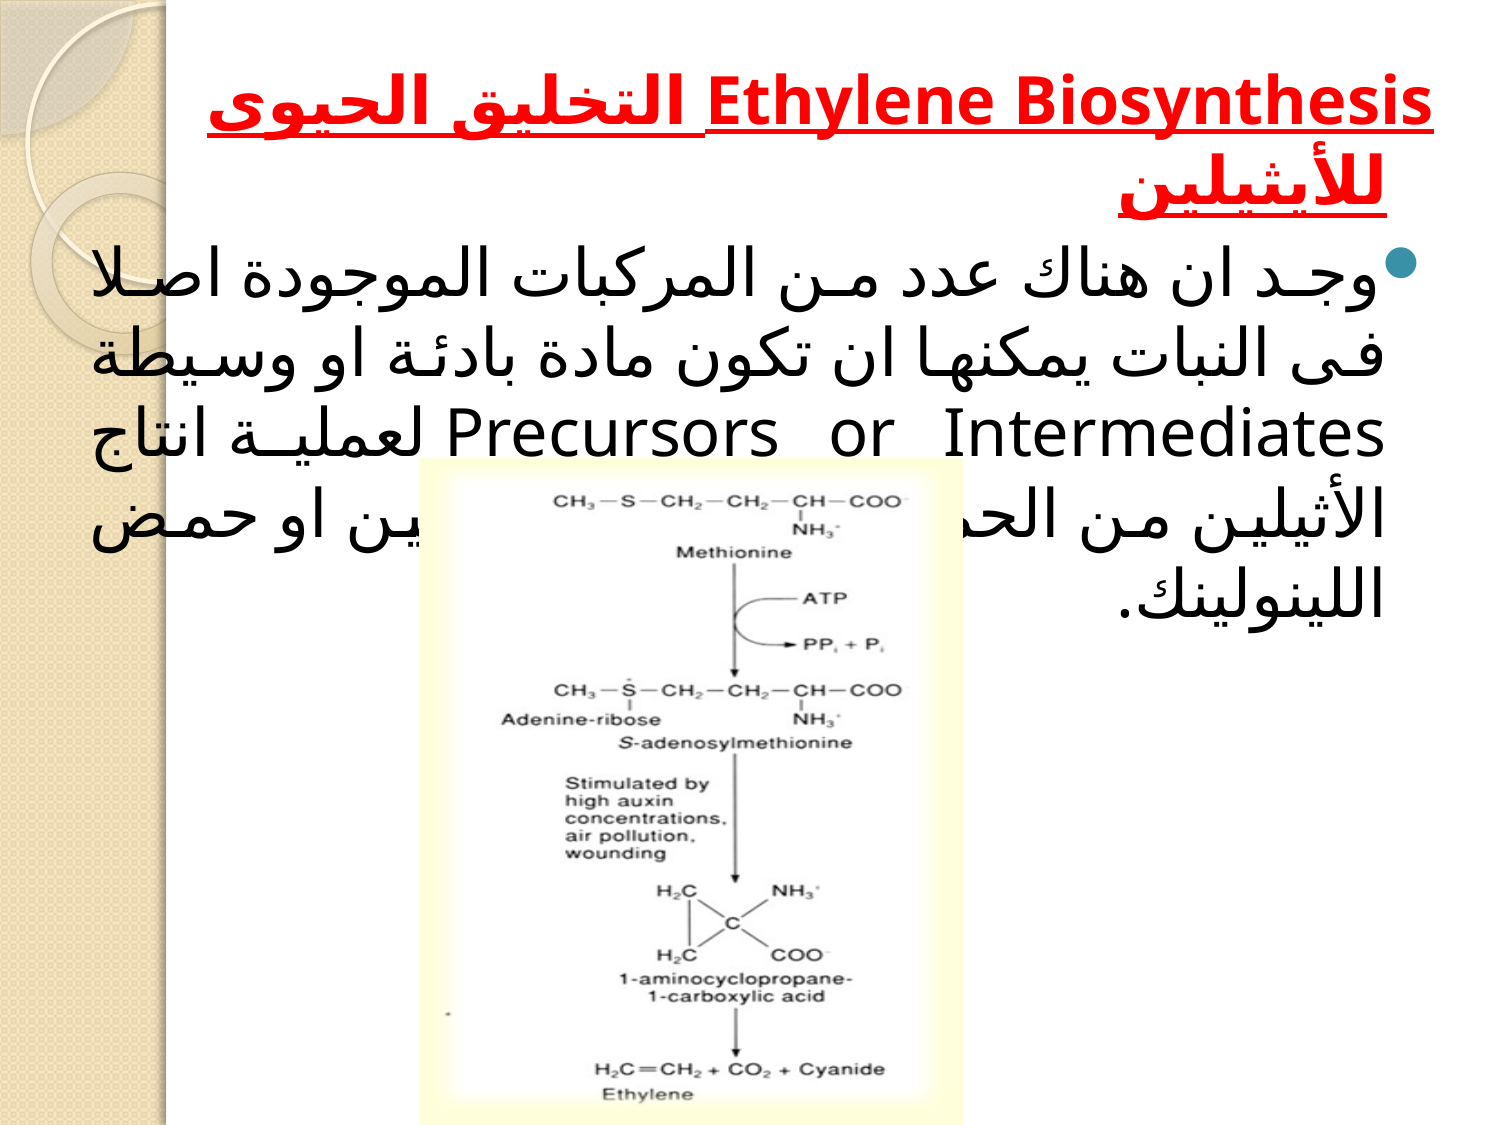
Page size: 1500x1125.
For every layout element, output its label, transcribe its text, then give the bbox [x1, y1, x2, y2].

list Ethylene Biosynthesis التخلیق الحیوى للأيثيلين وجد ان ھناك عدد من المركبات الموجودة اصلا فى النبات یمكنھا ان تكون مادة بادئة او وسیطة Precursors or Intermediates لعملیة انتاج الأثیلین من الحمض الاميني المیثيونین او حمض اللینولینك. [75, 50, 1463, 1005]
picture [418, 458, 963, 1125]
